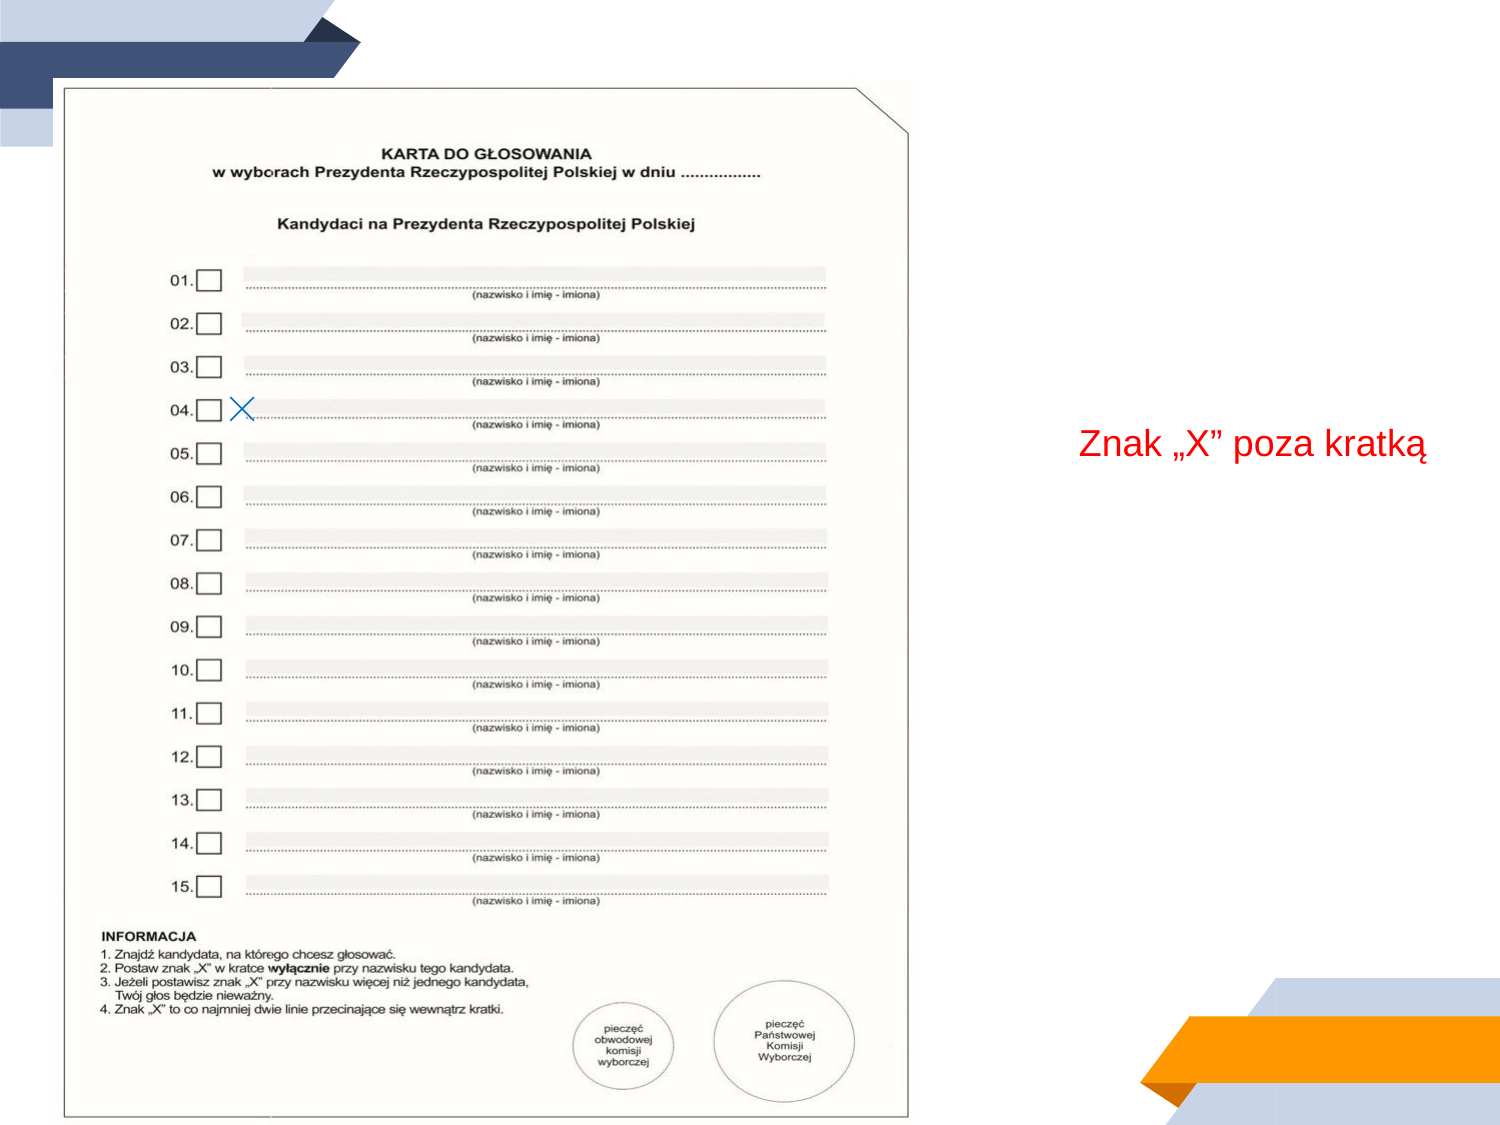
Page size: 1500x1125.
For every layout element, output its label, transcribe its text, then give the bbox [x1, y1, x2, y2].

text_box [229, 396, 255, 421]
text_box Znak „X” poza kratką [1040, 389, 1465, 472]
picture [52, 77, 922, 1125]
